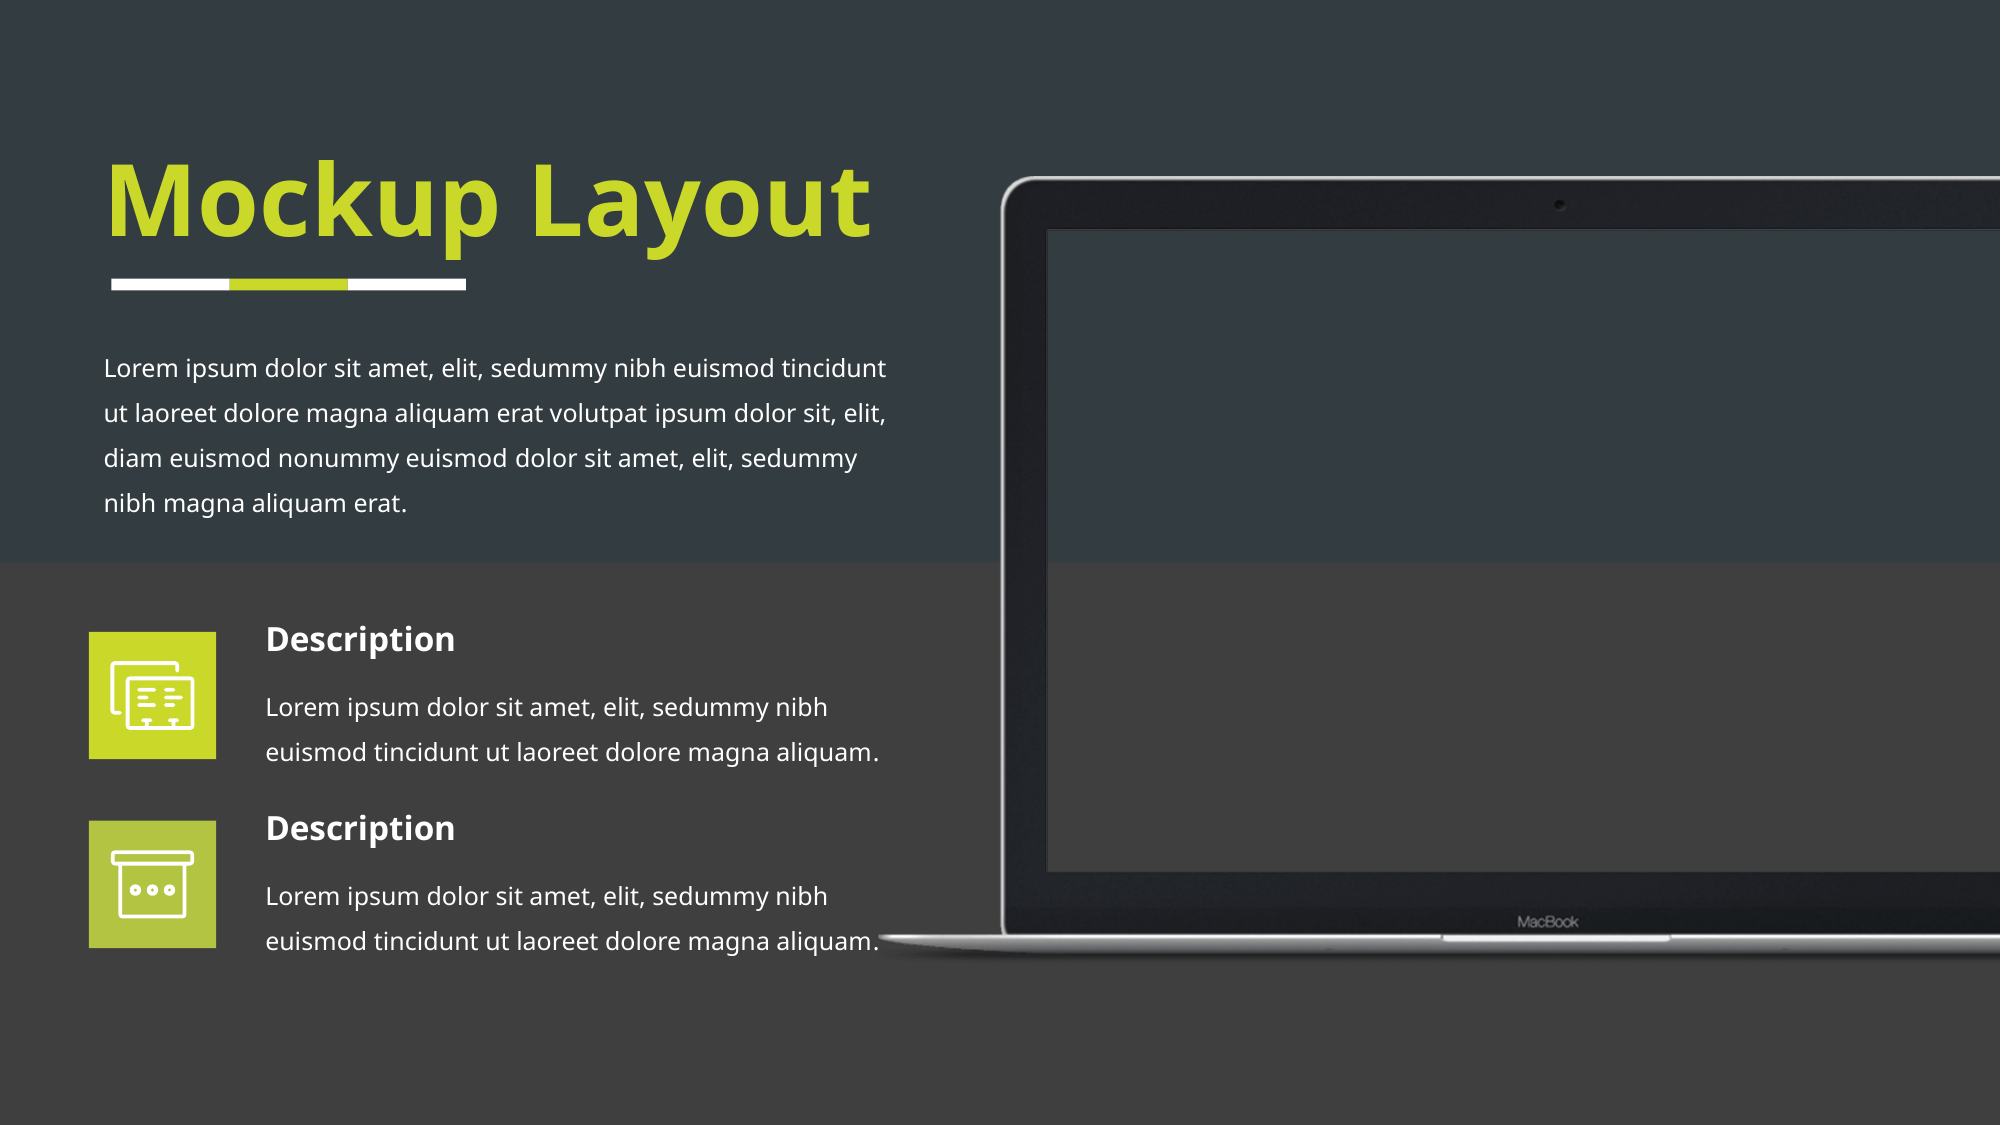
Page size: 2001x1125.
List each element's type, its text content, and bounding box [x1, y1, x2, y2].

picture [0, 0, 2000, 965]
text_box Lorem ipsum dolor sit amet, elit, sedummy nibh euismod tincidunt ut laoreet dolore magna aliquam. [250, 669, 873, 774]
text_box Description [250, 615, 586, 670]
text_box [88, 820, 217, 949]
text_box [110, 661, 180, 715]
text_box [110, 850, 195, 919]
text_box [125, 676, 195, 730]
text_box Lorem ipsum dolor sit amet, elit, sedummy nibh euismod tincidunt ut laoreet dolore magna aliquam. [250, 858, 873, 963]
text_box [111, 278, 466, 291]
text_box Description [250, 804, 586, 859]
text_box [88, 631, 217, 760]
